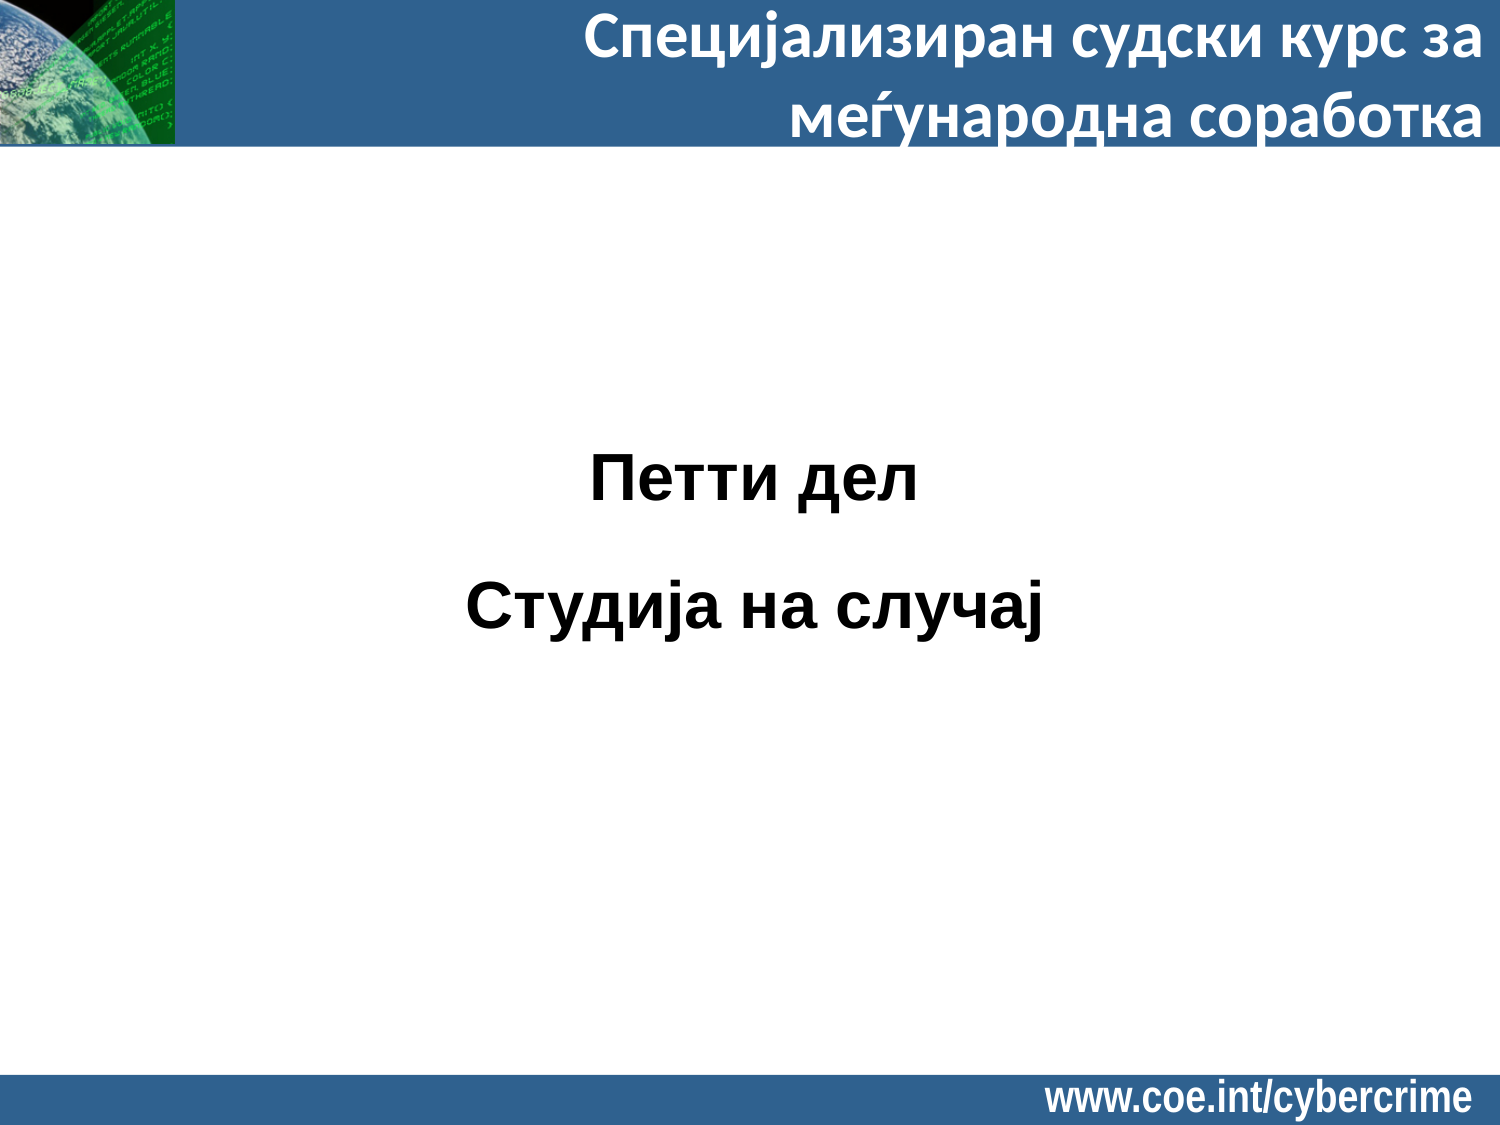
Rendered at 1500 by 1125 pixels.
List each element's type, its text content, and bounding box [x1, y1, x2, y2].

text_box Специјализиран судски курс за меѓународна соработка [177, 0, 1500, 149]
text_box Петти дел Студија на случај [56, 441, 1455, 713]
picture [0, 0, 175, 144]
text_box www.coe.int/cybercrime [1030, 1059, 1500, 1125]
text_box [0, 1073, 1030, 1125]
